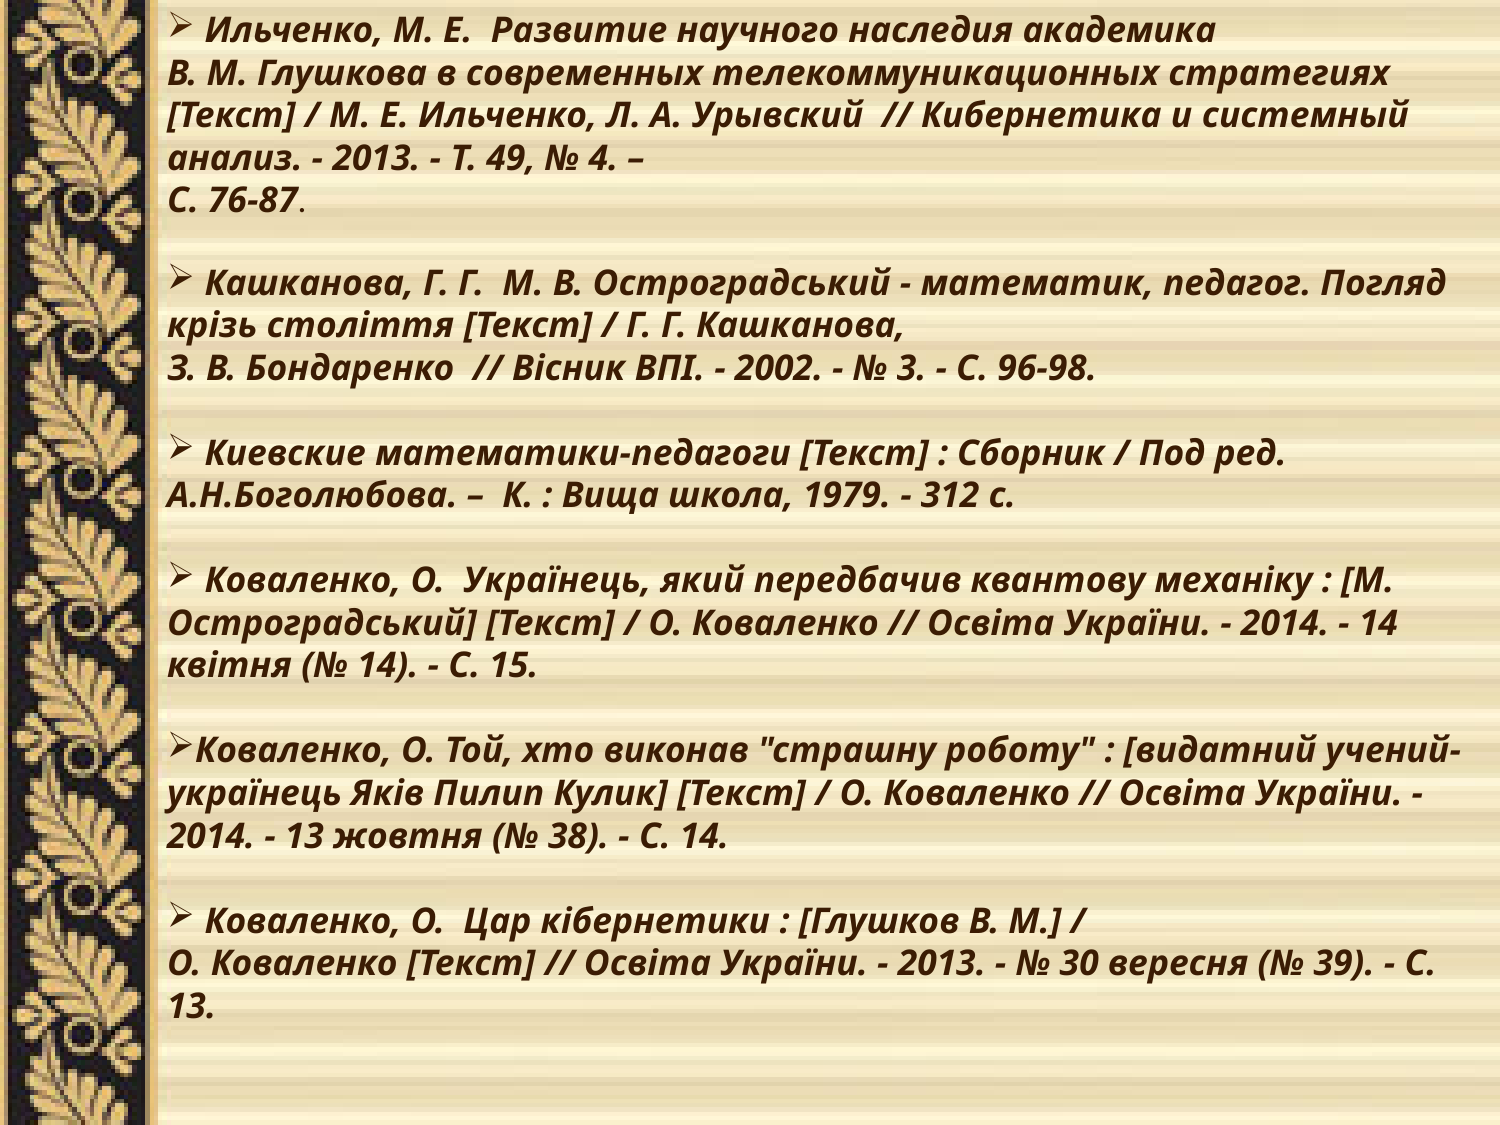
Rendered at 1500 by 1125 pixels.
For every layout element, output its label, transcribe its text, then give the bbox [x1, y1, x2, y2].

picture [0, 0, 1500, 1125]
text_box Ильченко, М. Е. Развитие научного наследия академика В. М. Глушкова в современных телекоммуникационных стратегиях [Текст] / М. Е. Ильченко, Л. А. Урывский // Кибернетика и системный анализ. - 2013. - Т. 49, № 4. – С. 76-87. Кашканова, Г. Г. М. В. Остроградський - математик, педагог. Погляд крізь століття [Текст] / Г. Г. Кашканова, З. В. Бондаренко // Вісник ВПІ. - 2002. - № 3. - С. 96-98. Киевские математики-педагоги [Текст] : Сборник / Под ред. А.Н.Боголюбова. – К. : Вища школа, 1979. - 312 с. Коваленко, О. Українець, який передбачив квантову механіку : [М. Остроградський] [Текст] / О. Коваленко // Освіта України. - 2014. - 14 квітня (№ 14). - С. 15. Коваленко, О. Той, хто виконав "страшну роботу" : [видатний учений-українець Яків Пилип Кулик] [Текст] / О. Коваленко // Освіта України. - 2014. - 13 жовтня (№ 38). - С. 14. Коваленко, О. Цар кібернетики : [Глушков В. М.] / О. Коваленко [Текст] // Освіта України. - 2013. - № 30 вересня (№ 39). - С. 13. [152, 0, 1500, 1118]
